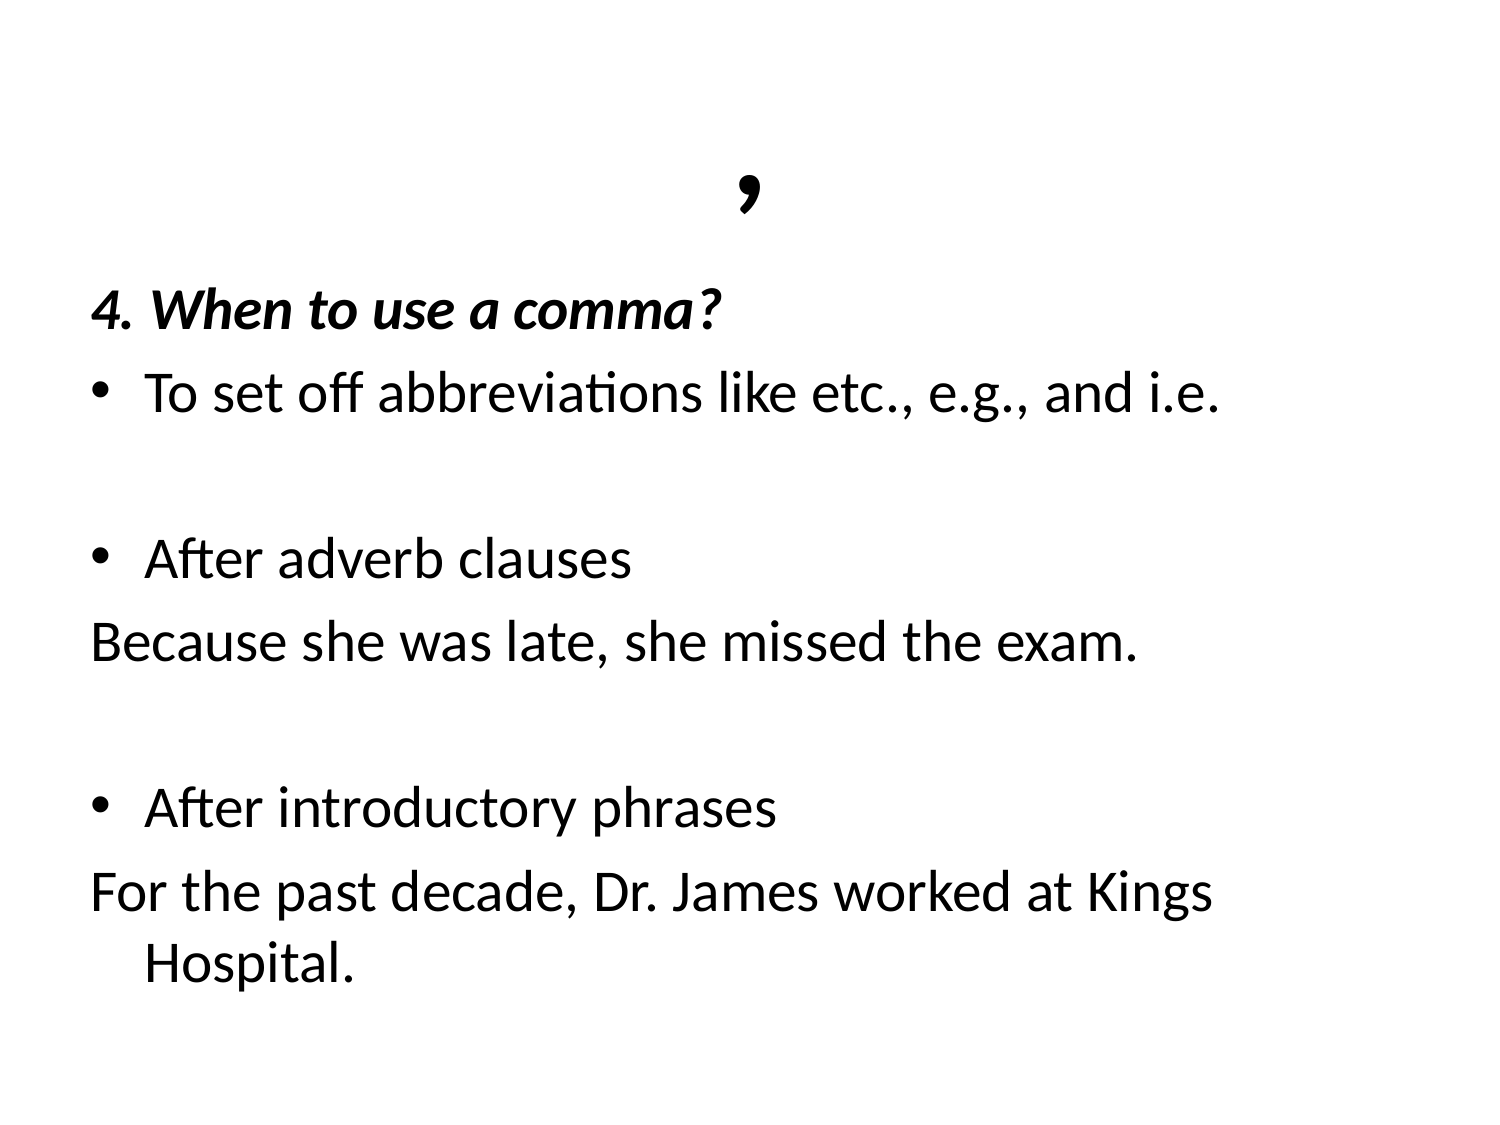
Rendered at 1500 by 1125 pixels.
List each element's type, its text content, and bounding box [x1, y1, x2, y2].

title , [75, 45, 1425, 233]
list 4. When to use a comma? To set off abbreviations like etc., e.g., and i.e. After adverb clauses Because she was late, she missed the exam. After introductory phrases For the past decade, Dr. James worked at Kings Hospital. [75, 262, 1425, 1005]
